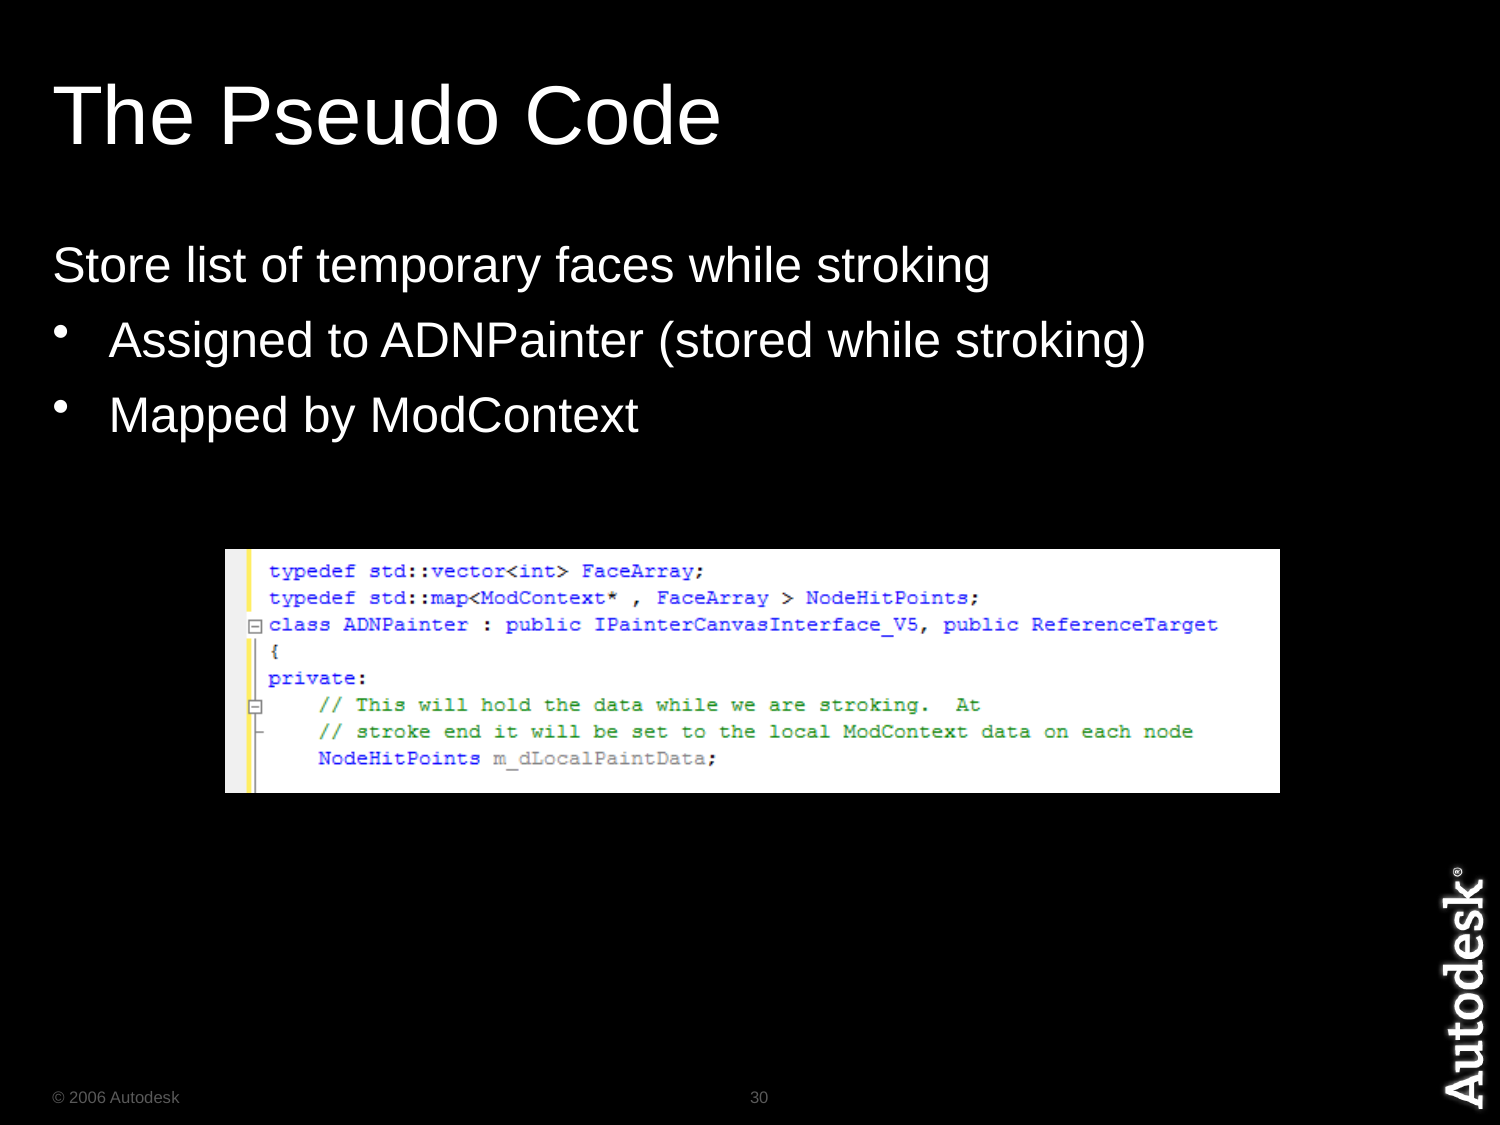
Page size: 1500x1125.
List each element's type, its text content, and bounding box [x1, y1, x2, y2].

picture [224, 549, 1280, 793]
picture [1402, 0, 1500, 1125]
title The Pseudo Code [52, 22, 1401, 211]
list Store list of temporary faces while stroking Assigned to ADNPainter (stored while stroking) Mapped by ModContext [52, 231, 1401, 1073]
